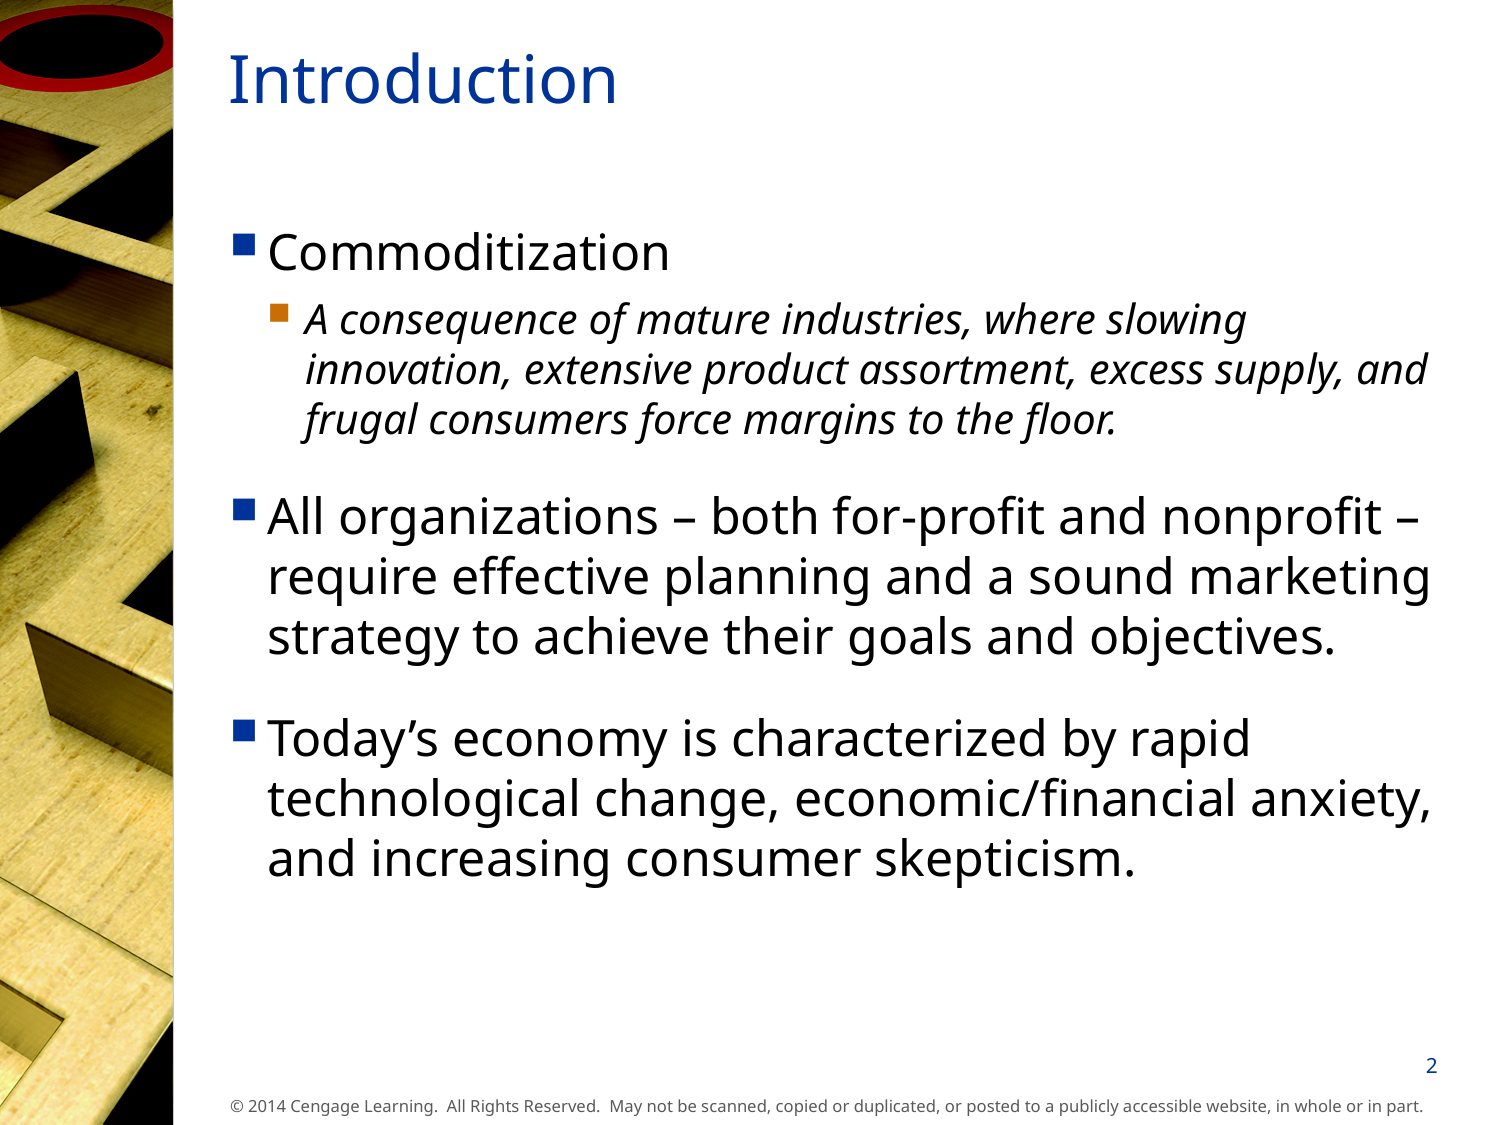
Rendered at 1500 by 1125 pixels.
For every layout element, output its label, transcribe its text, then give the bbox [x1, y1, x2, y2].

slide_number 2 [1386, 1037, 1478, 1097]
picture [0, 0, 174, 1125]
title Introduction [213, 29, 1454, 213]
list Commoditization A consequence of mature industries, where slowing innovation, extensive product assortment, excess supply, and frugal consumers force margins to the floor. All organizations – both for-profit and nonprofit – require effective planning and a sound marketing strategy to achieve their goals and objectives. Today’s economy is characterized by rapid technological change, economic/financial anxiety, and increasing consumer skepticism. [215, 212, 1478, 981]
